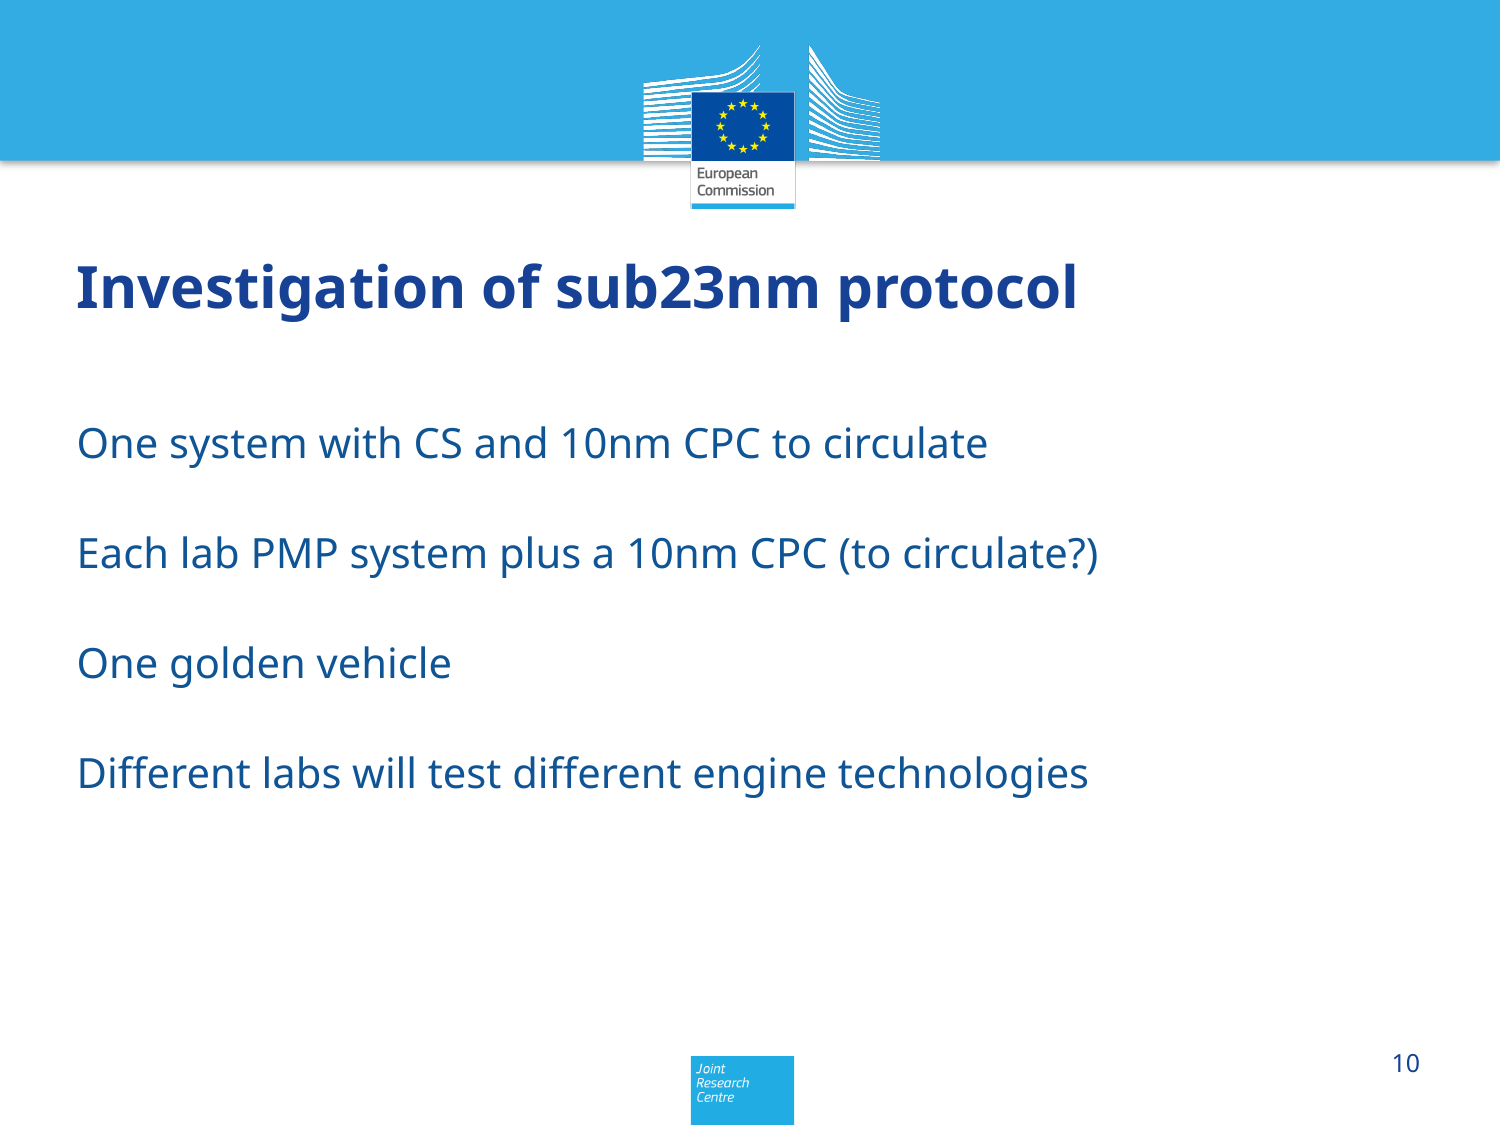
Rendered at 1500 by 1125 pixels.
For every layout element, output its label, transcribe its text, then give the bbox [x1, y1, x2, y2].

title Investigation of sub23nm protocol [76, 243, 1424, 350]
list One system with CS and 10nm CPC to circulate Each lab PMP system plus a 10nm CPC (to circulate?) One golden vehicle Different labs will test different engine technologies [76, 361, 1424, 1035]
